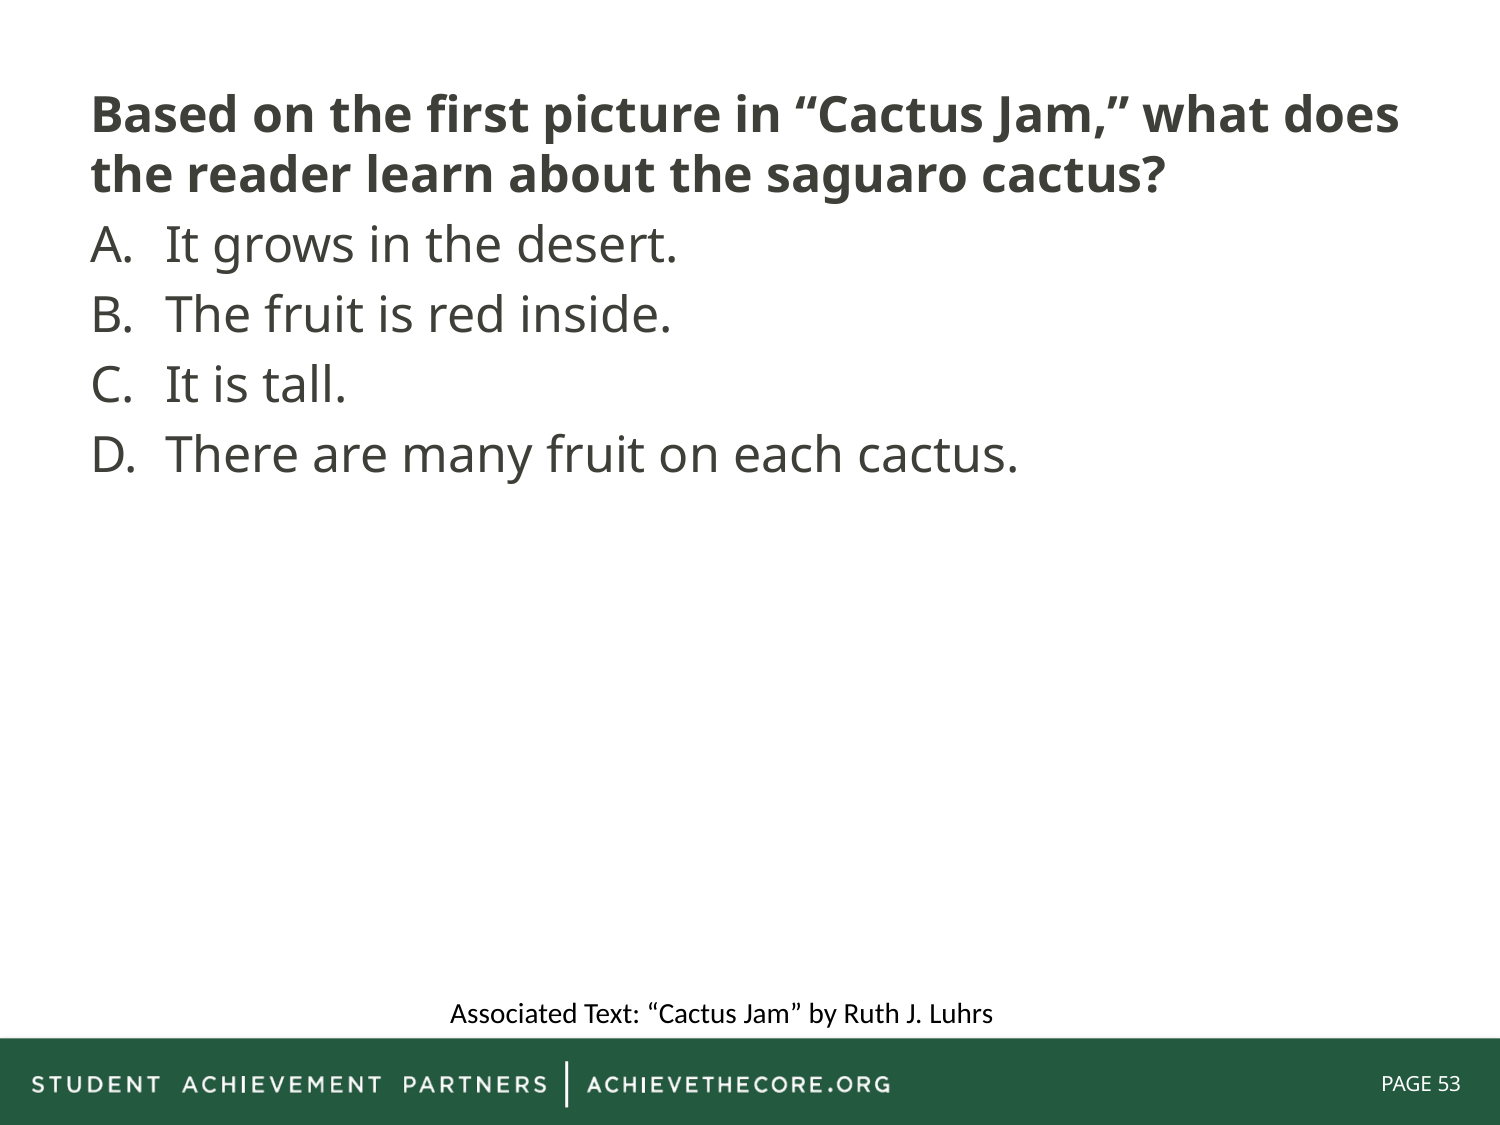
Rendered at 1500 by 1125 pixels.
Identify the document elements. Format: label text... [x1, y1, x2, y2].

list Based on the first picture in “Cactus Jam,” what does the reader learn about the saguaro cactus? It grows in the desert. The fruit is red inside. It is tall. There are many fruit on each cactus. [75, 75, 1428, 728]
text_box Associated Text: “Cactus Jam” by Ruth J. Luhrs [74, 987, 1369, 1038]
